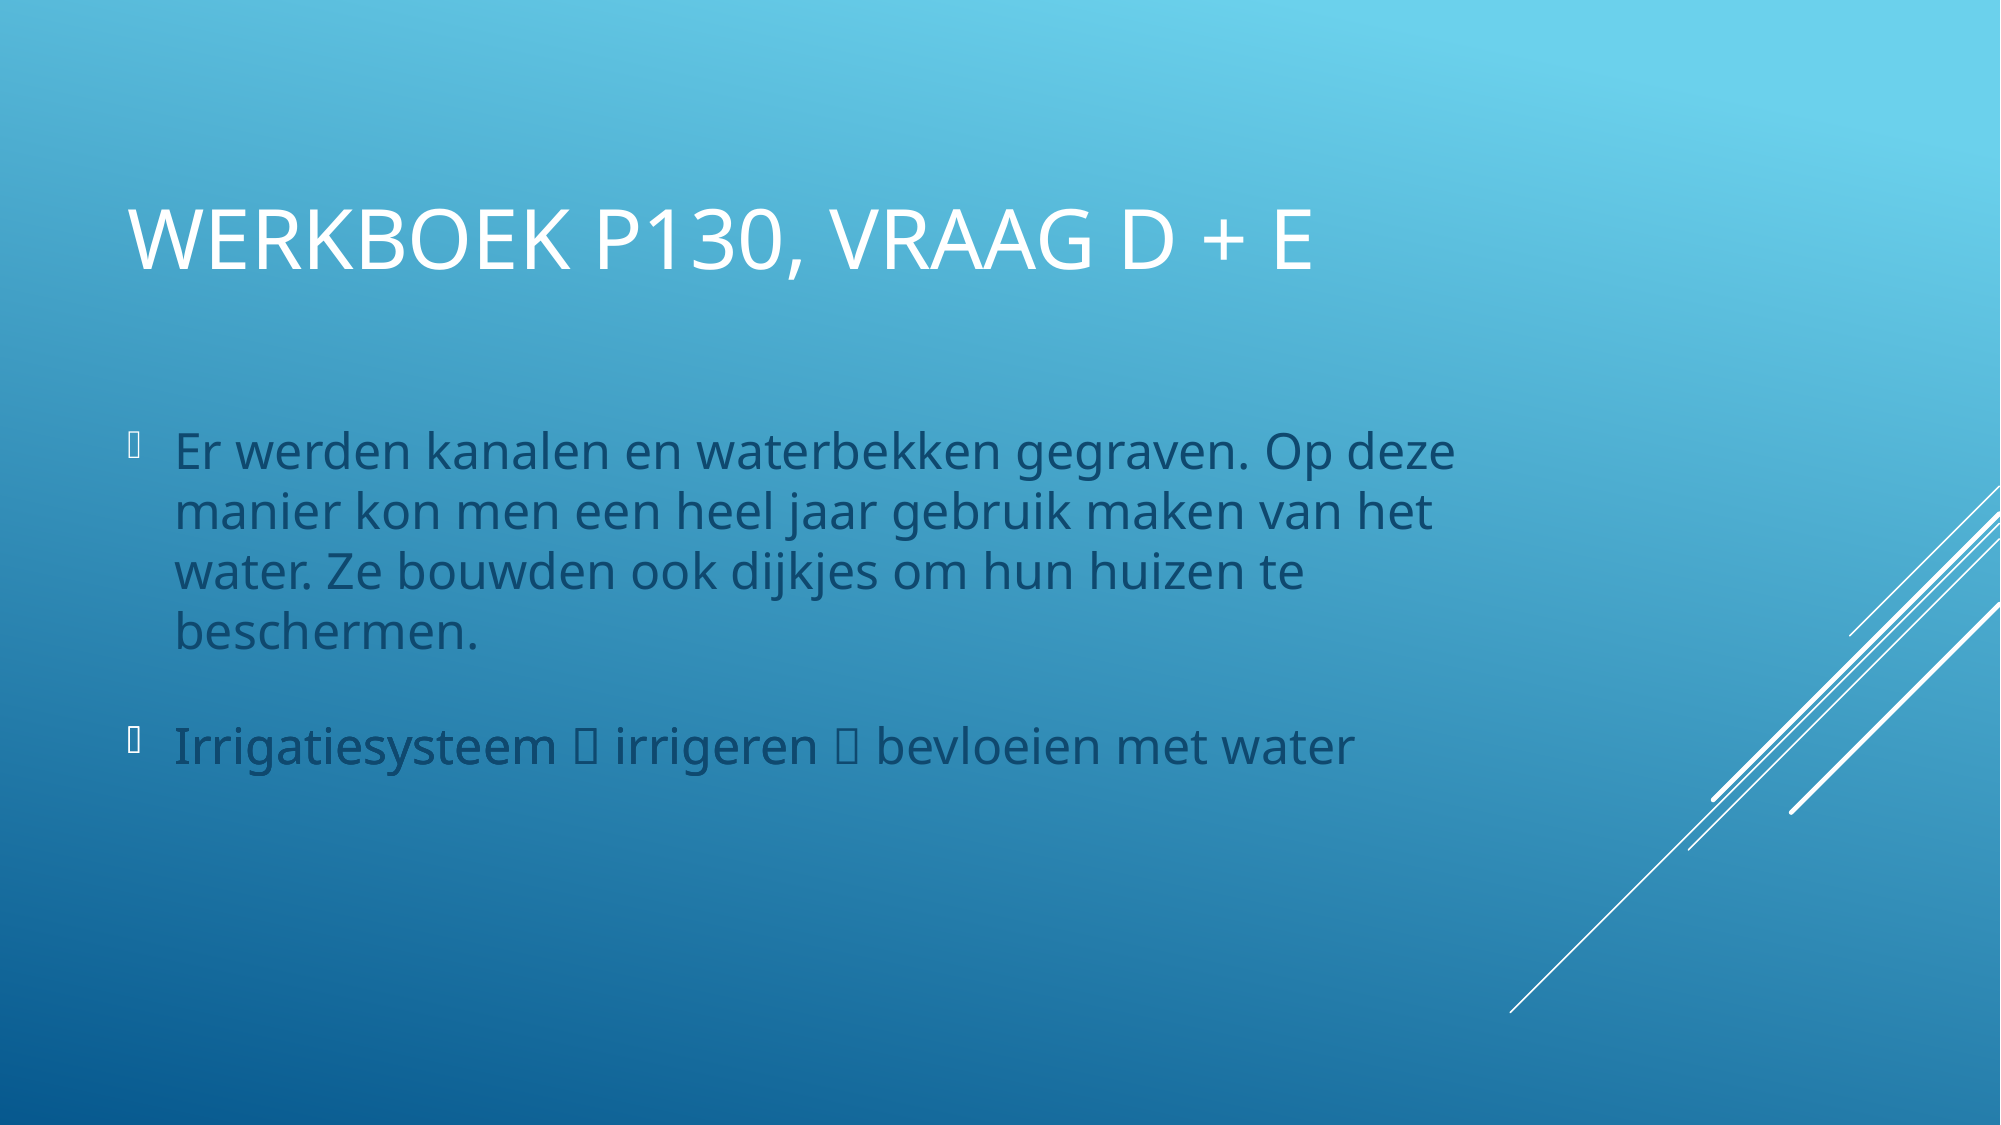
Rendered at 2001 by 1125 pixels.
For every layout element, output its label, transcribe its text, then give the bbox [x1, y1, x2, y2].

list Er werden kanalen en waterbekken gegraven. Op deze manier kon men een heel jaar gebruik maken van het water. Ze bouwden ook dijkjes om hun huizen te beschermen. [112, 251, 1513, 456]
text_box Irrigatiesysteem  irrigeren  bevloeien met water [112, 456, 1513, 1033]
title Werkboek p130, vraag d + e [112, 112, 1800, 360]
